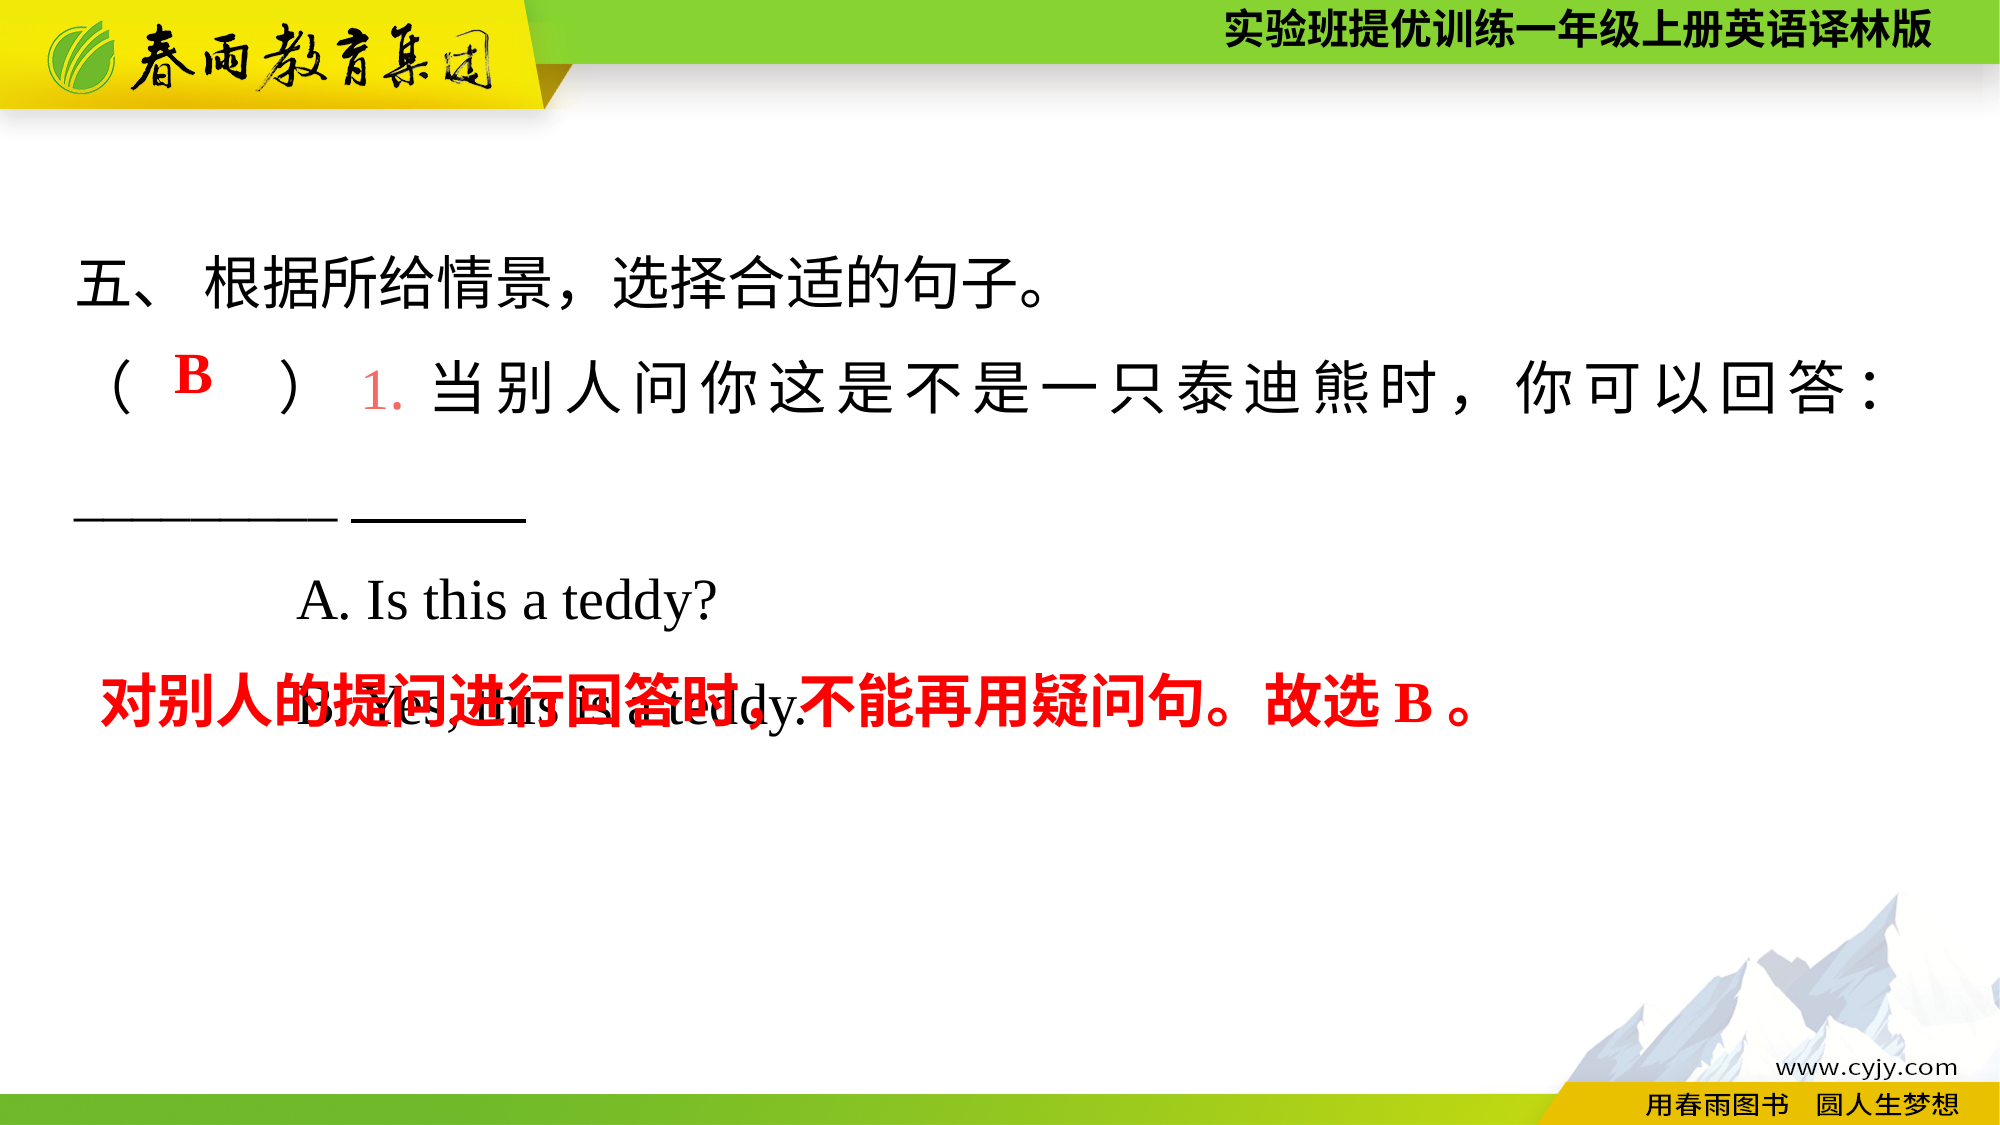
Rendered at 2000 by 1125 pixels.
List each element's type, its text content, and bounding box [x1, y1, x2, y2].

picture [0, 0, 2000, 1125]
text_box 对别人的提问进行回答时，不能再用疑问句。故选B。 [84, 621, 1969, 742]
list 五、 根据所给情景，选择合适的句子。 （ ）1.当别人问你这是不是一只泰迪熊时，你可以回答：_________ A. Is this a teddy? B. Yes, this is a teddy. [59, 203, 1944, 643]
text_box B [160, 327, 229, 413]
